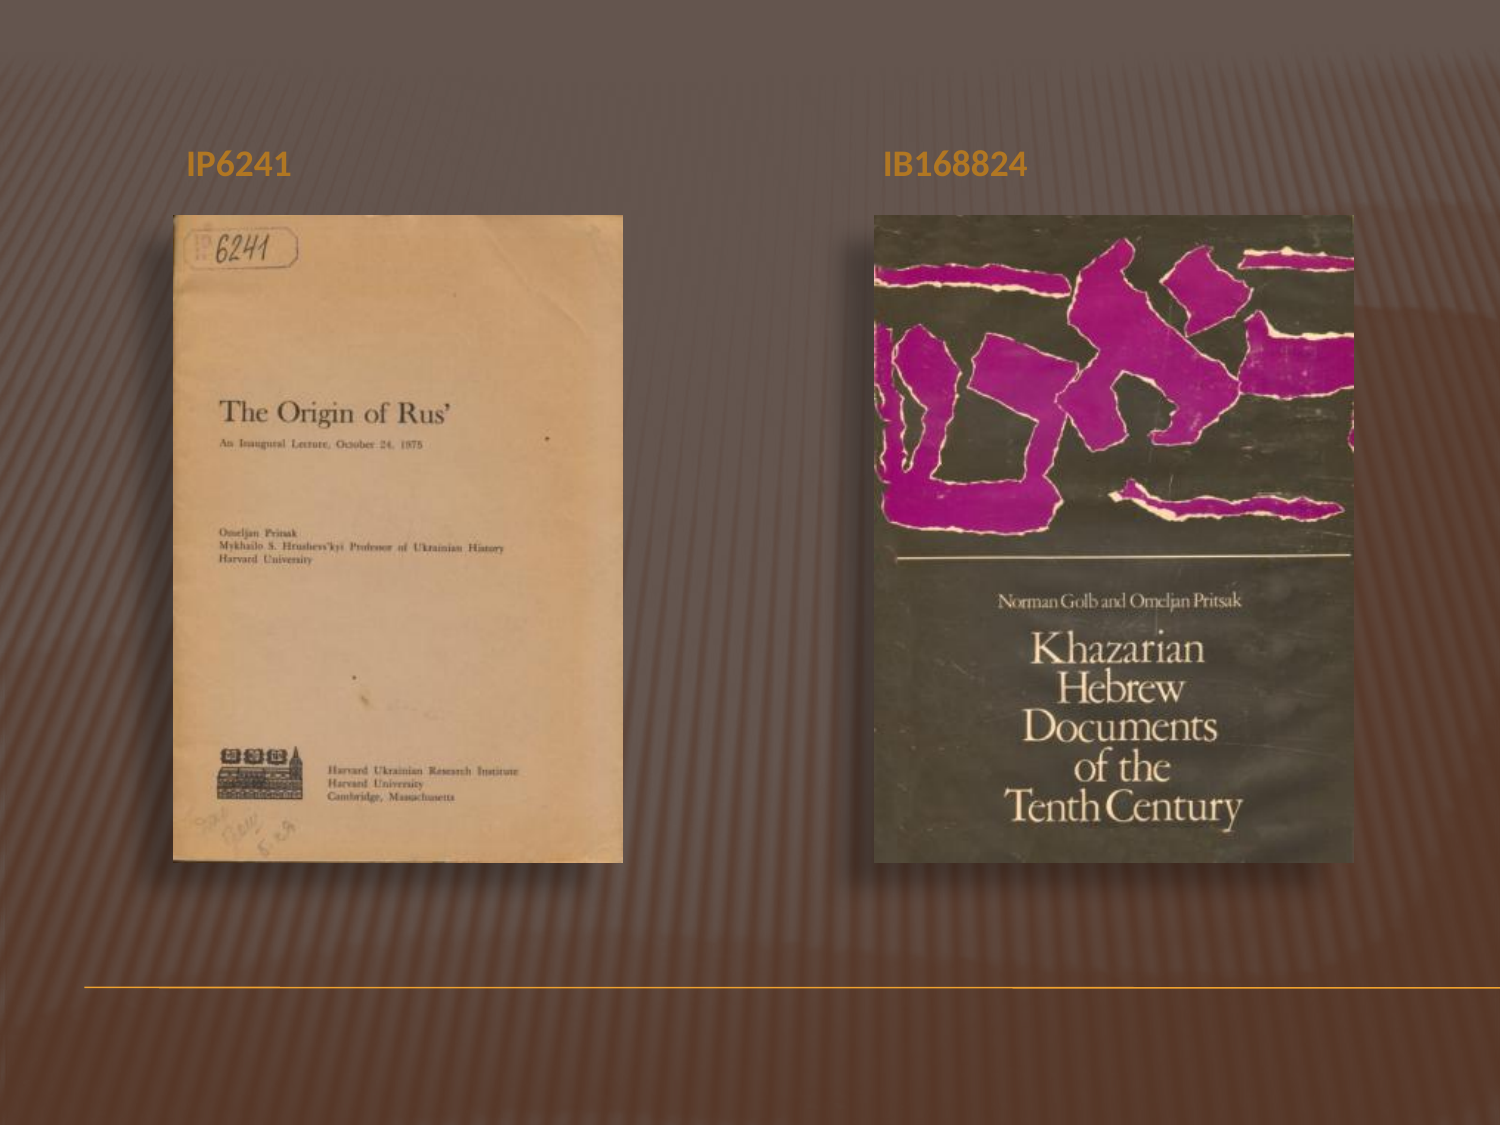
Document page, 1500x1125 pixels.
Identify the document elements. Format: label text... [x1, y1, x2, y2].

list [173, 215, 623, 863]
list ІВ168824 [868, 109, 1467, 215]
list ІР6241 [171, 109, 750, 215]
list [874, 215, 1355, 863]
